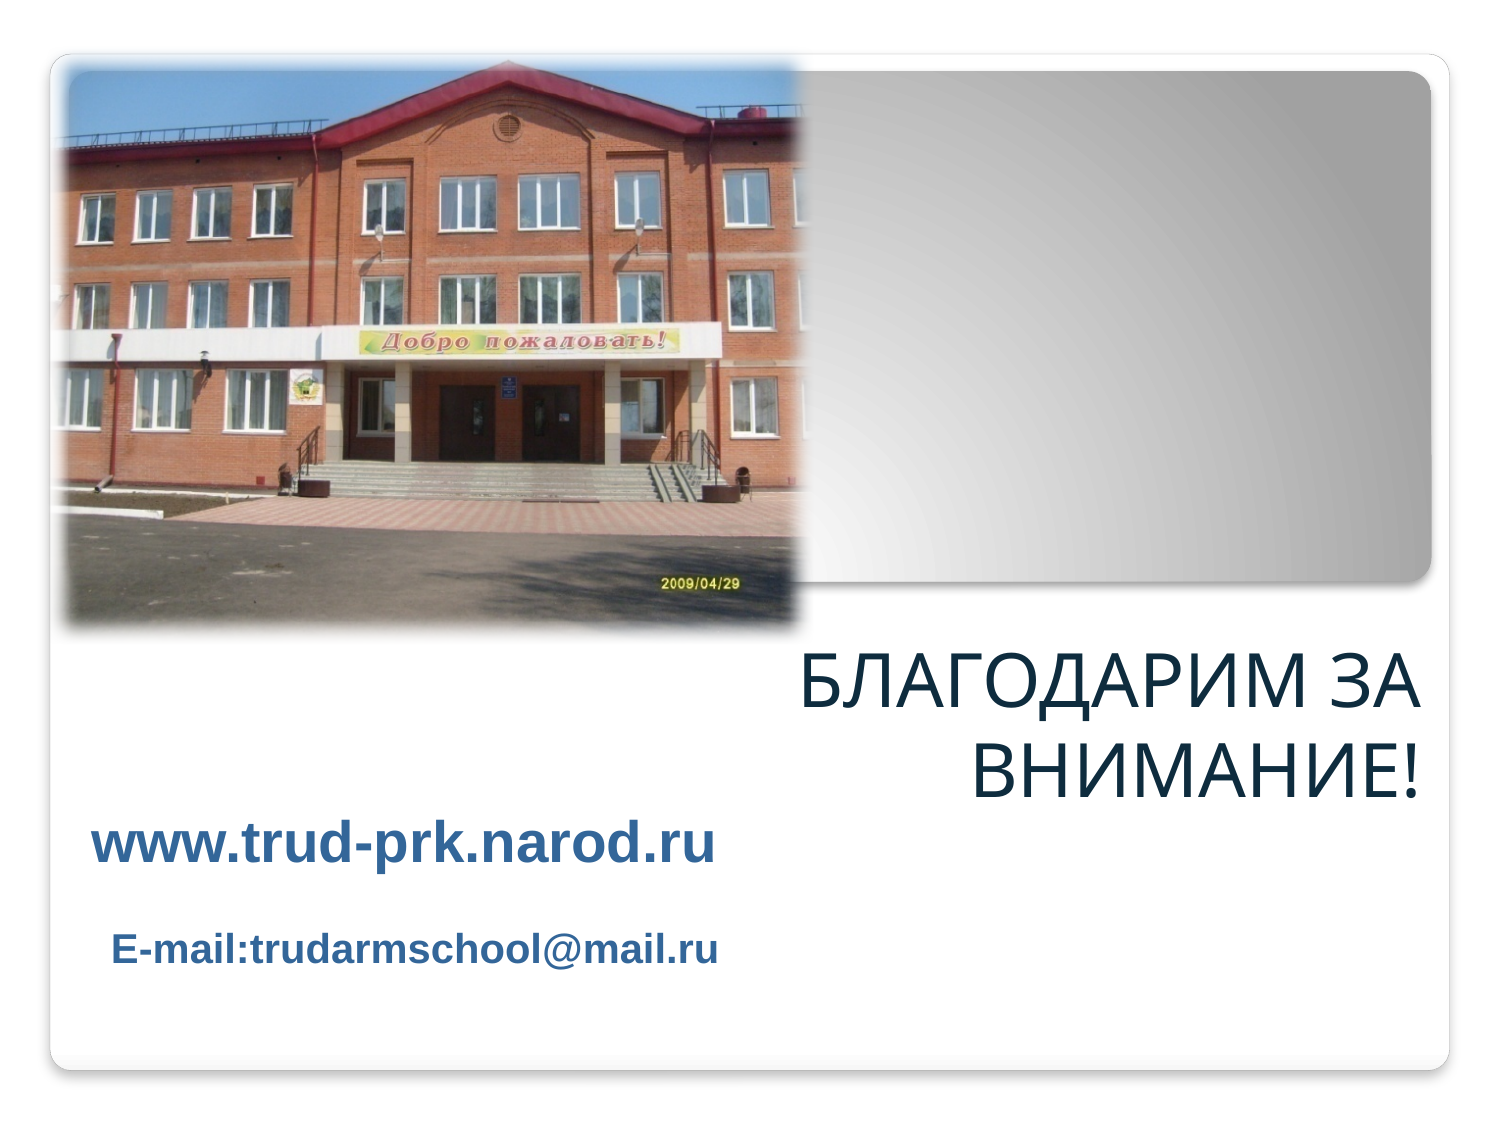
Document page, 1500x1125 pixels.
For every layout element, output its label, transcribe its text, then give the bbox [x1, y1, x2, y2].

text_box www.trud-prk.narod.ru [58, 796, 750, 882]
picture [46, 46, 814, 645]
text_box Е-mail:trudarmschool@mail.ru [96, 914, 735, 979]
subtitle БЛАГОДАРИМ ЗА ВНИМАНИЕ! [386, 632, 1437, 921]
